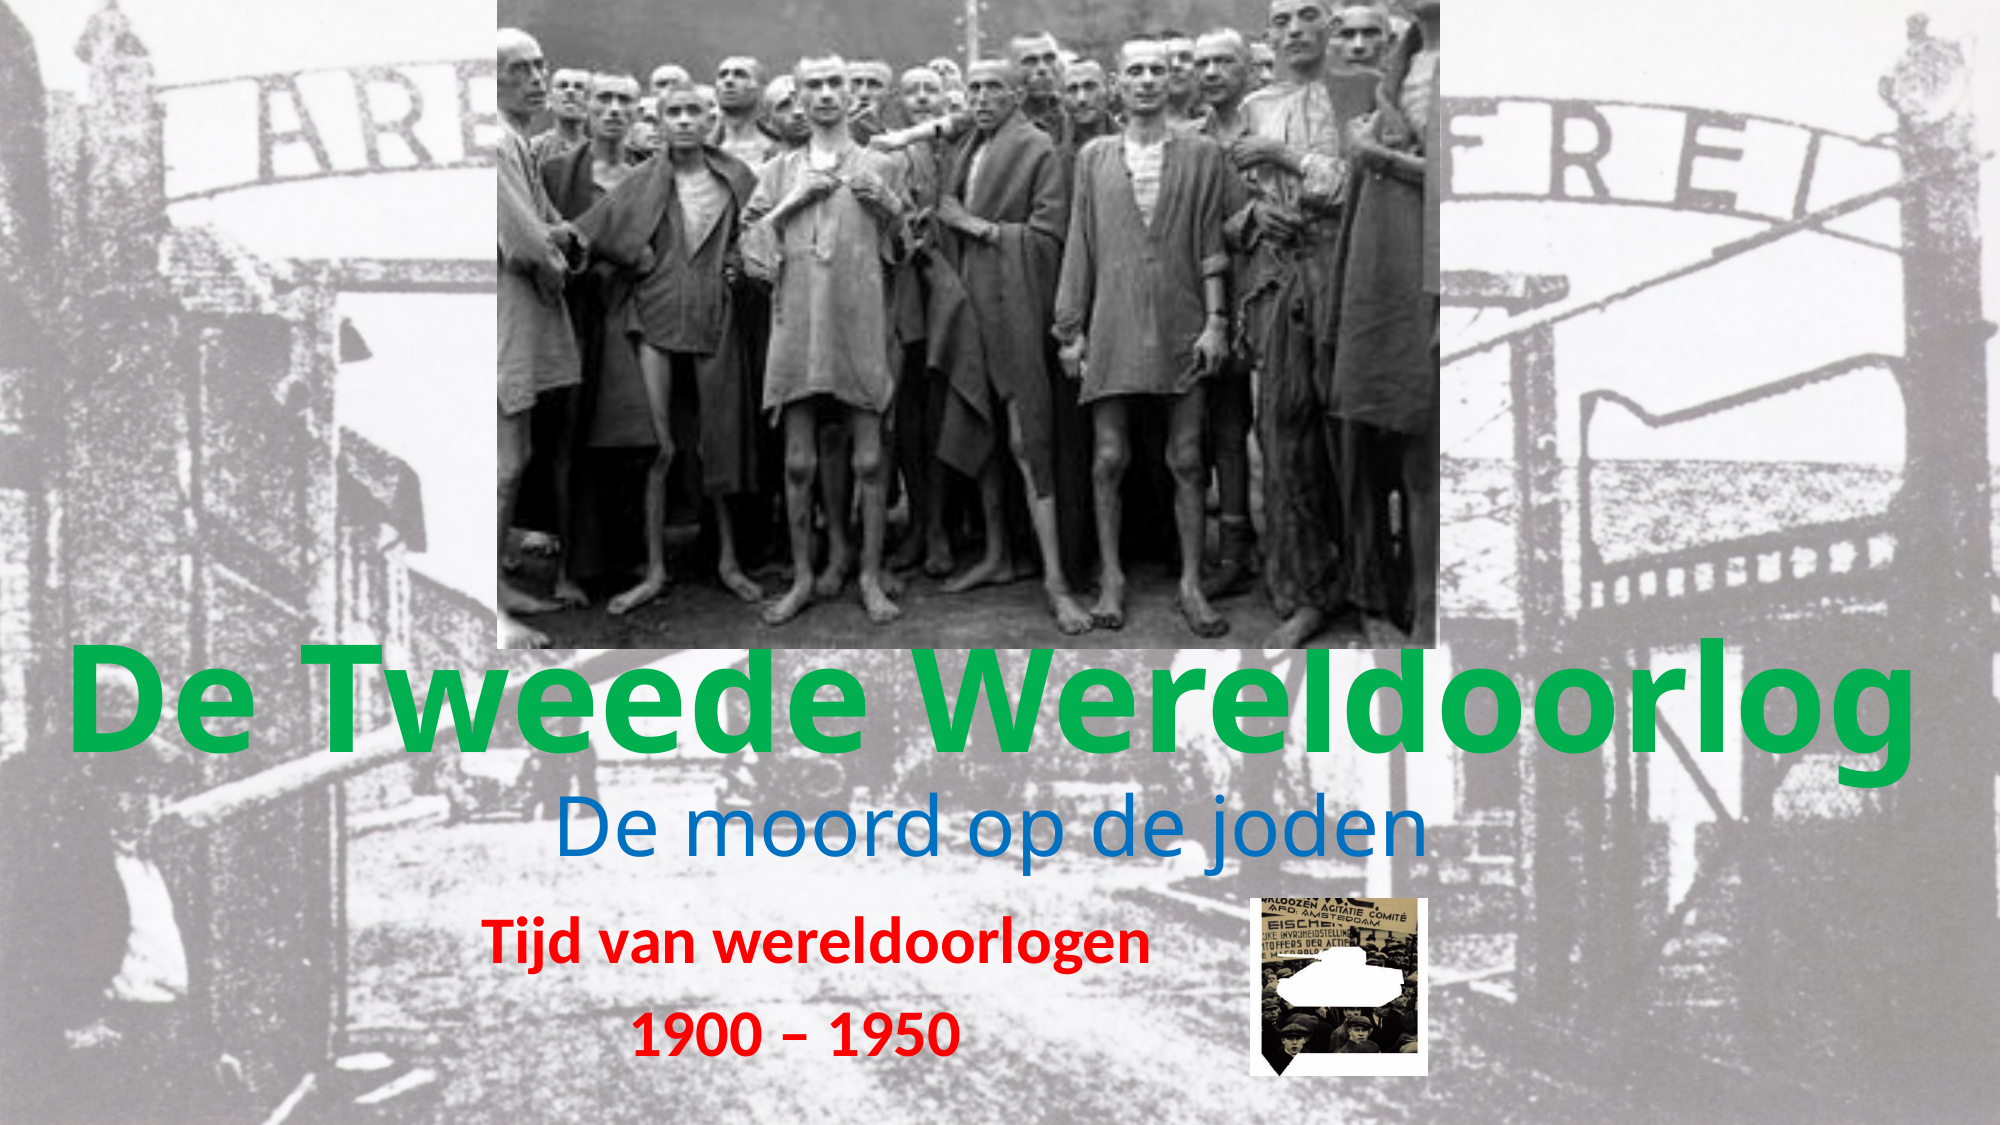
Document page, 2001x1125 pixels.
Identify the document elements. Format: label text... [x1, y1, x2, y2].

picture [1250, 898, 1428, 1076]
picture [497, 0, 1440, 649]
subtitle Tijd van wereldoorlogen 1900 – 1950 [354, 898, 1280, 1099]
title De Tweede Wereldoorlog De moord op de joden [27, 598, 1958, 882]
